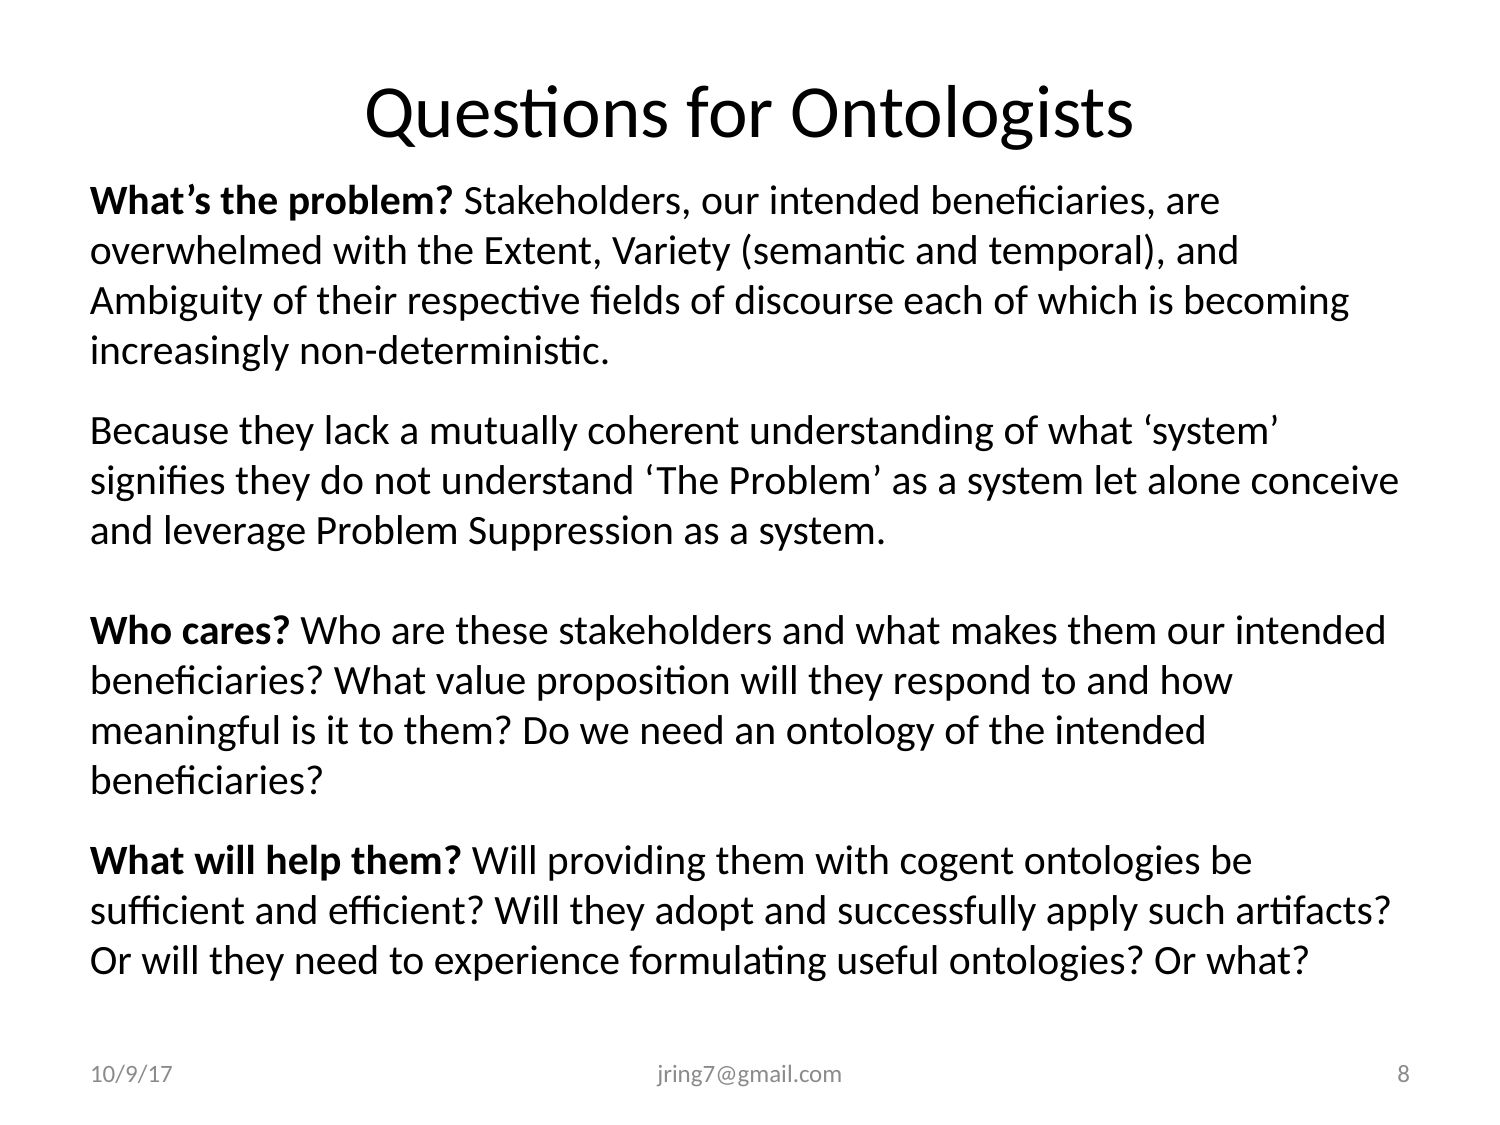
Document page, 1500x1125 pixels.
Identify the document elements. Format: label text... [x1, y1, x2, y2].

slide_number 8 [1074, 1042, 1425, 1103]
text_box What’s the problem? Stakeholders, our intended beneficiaries, are overwhelmed with the Extent, Variety (semantic and temporal), and Ambiguity of their respective fields of discourse each of which is becoming increasingly non-deterministic. Because they lack a mutually coherent understanding of what ‘system’ signifies they do not understand ‘The Problem’ as a system let alone conceive and leverage Problem Suppression as a system. Who cares? Who are these stakeholders and what makes them our intended beneficiaries? What value proposition will they respond to and how meaningful is it to them? Do we need an ontology of the intended beneficiaries? What will help them? Will providing them with cogent ontologies be sufficient and efficient? Will they adopt and successfully apply such artifacts? Or will they need to experience formulating useful ontologies? Or what? [74, 165, 1425, 1041]
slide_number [75, 1042, 425, 1103]
footer jring7@gmail.com [512, 1042, 988, 1103]
title Questions for Ontologists [75, 45, 1425, 165]
